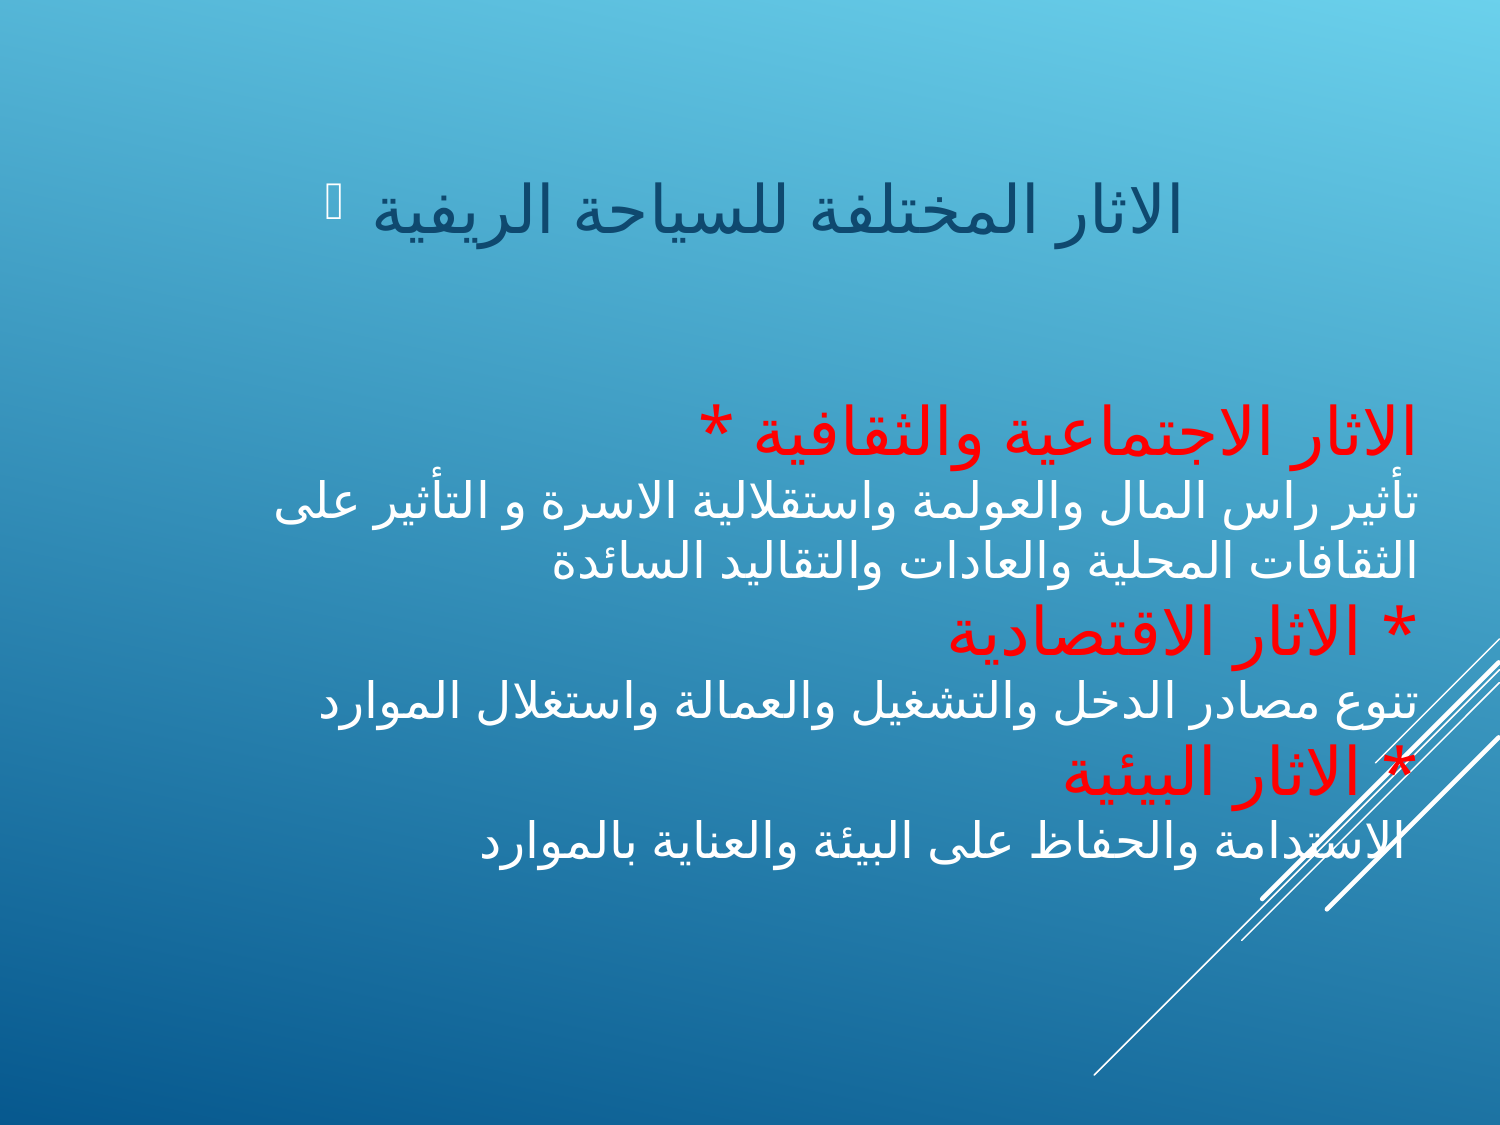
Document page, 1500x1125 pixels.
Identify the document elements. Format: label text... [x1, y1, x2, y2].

title * الاثار الاجتماعية والثقافية تأثير راس المال والعولمة واستقلالية الاسرة و التأثير على الثقافات المحلية والعادات والتقاليد السائدة * الاثار الاقتصادية تنوع مصادر الدخل والتشغيل والعمالة واستغلال الموارد * الاثار البيئية الاستدامة والحفاظ على البيئة والعناية بالموارد [87, 349, 1436, 988]
list الاثار المختلفة للسياحة الريفية [87, 87, 1424, 327]
